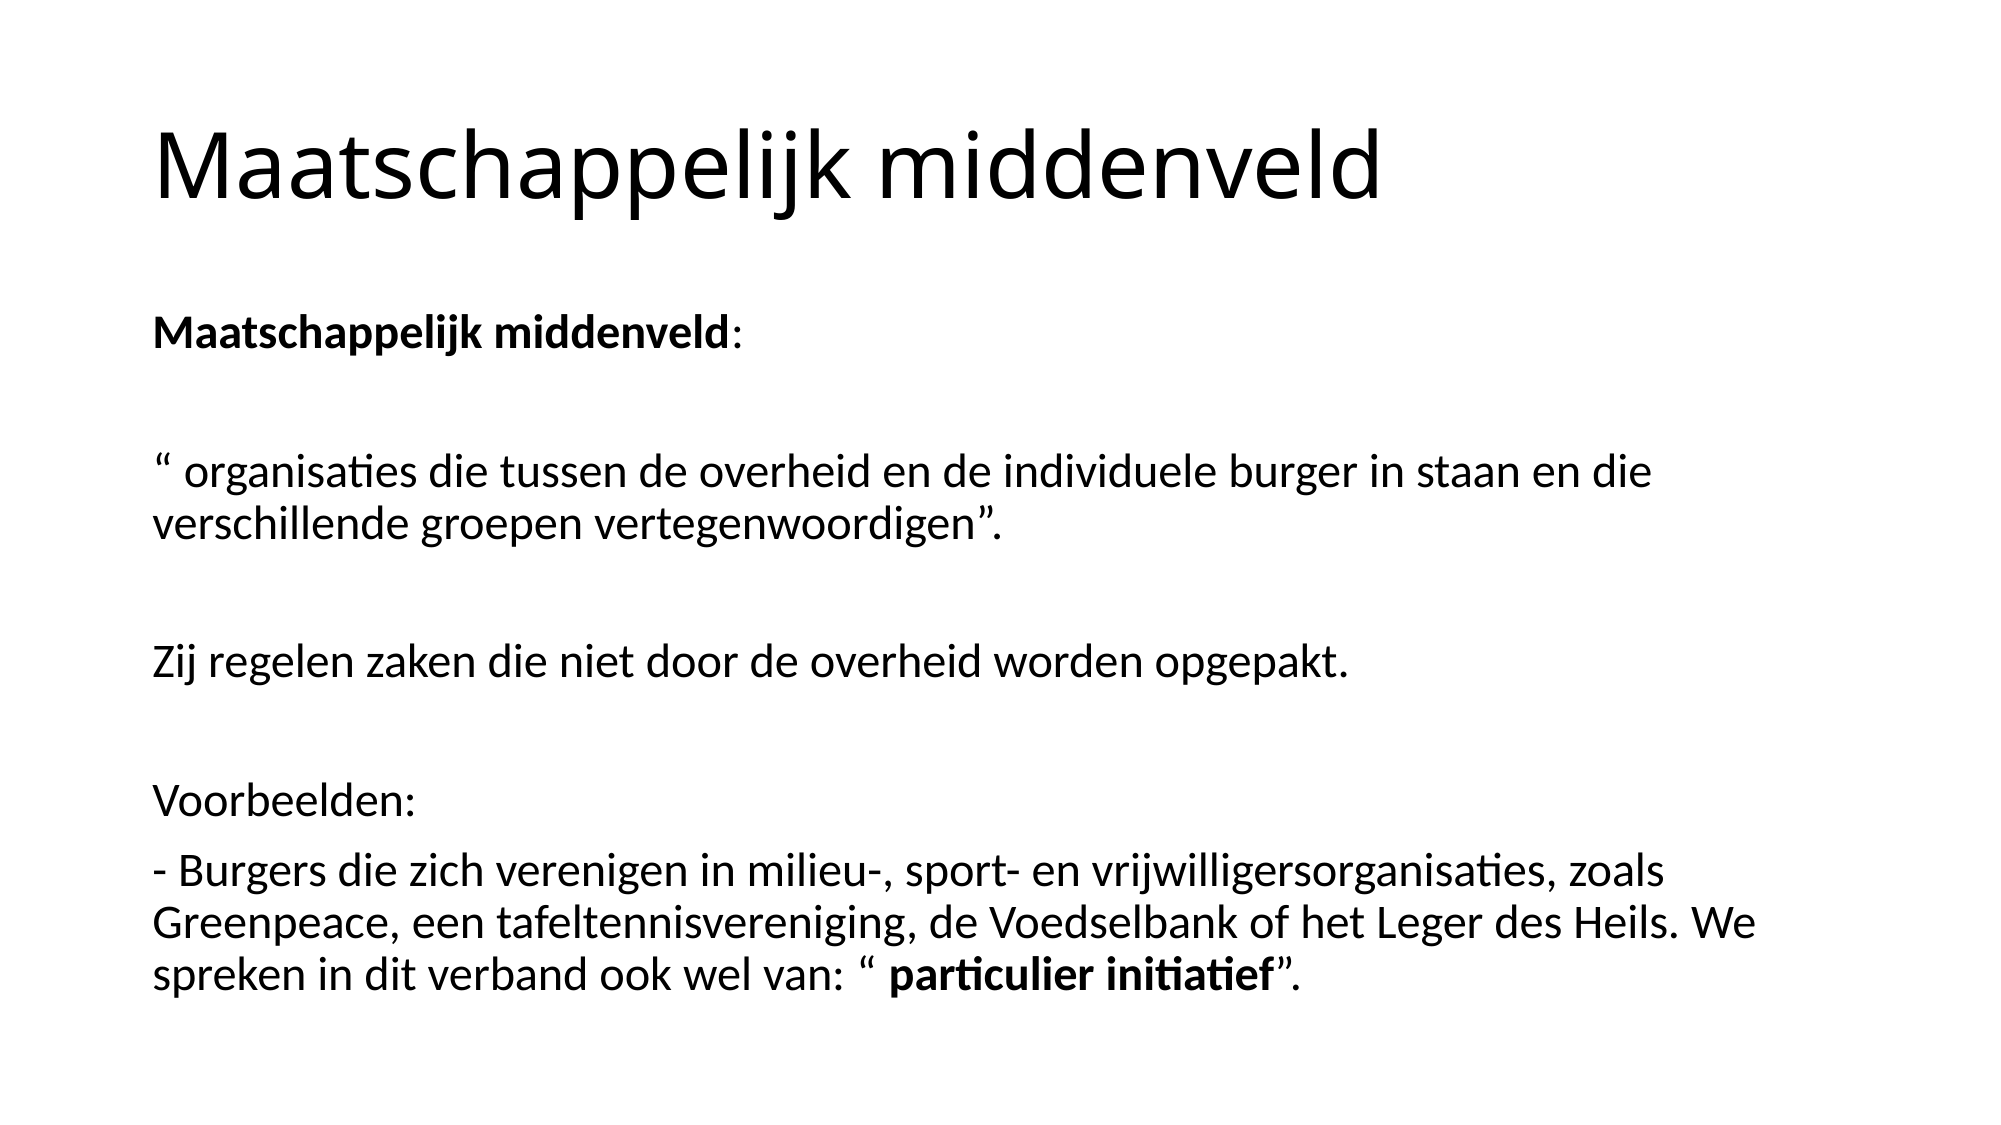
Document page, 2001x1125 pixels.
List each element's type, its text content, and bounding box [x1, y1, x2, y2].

list Maatschappelijk middenveld: “ organisaties die tussen de overheid en de individuele burger in staan en die verschillende groepen vertegenwoordigen”. Zij regelen zaken die niet door de overheid worden opgepakt. Voorbeelden: - Burgers die zich verenigen in milieu-, sport- en vrijwilligersorganisaties, zoals Greenpeace, een tafeltennisvereniging, de Voedselbank of het Leger des Heils. We spreken in dit verband ook wel van: “ particulier initiatief”. [137, 299, 1863, 1014]
title Maatschappelijk middenveld [137, 59, 1863, 278]
